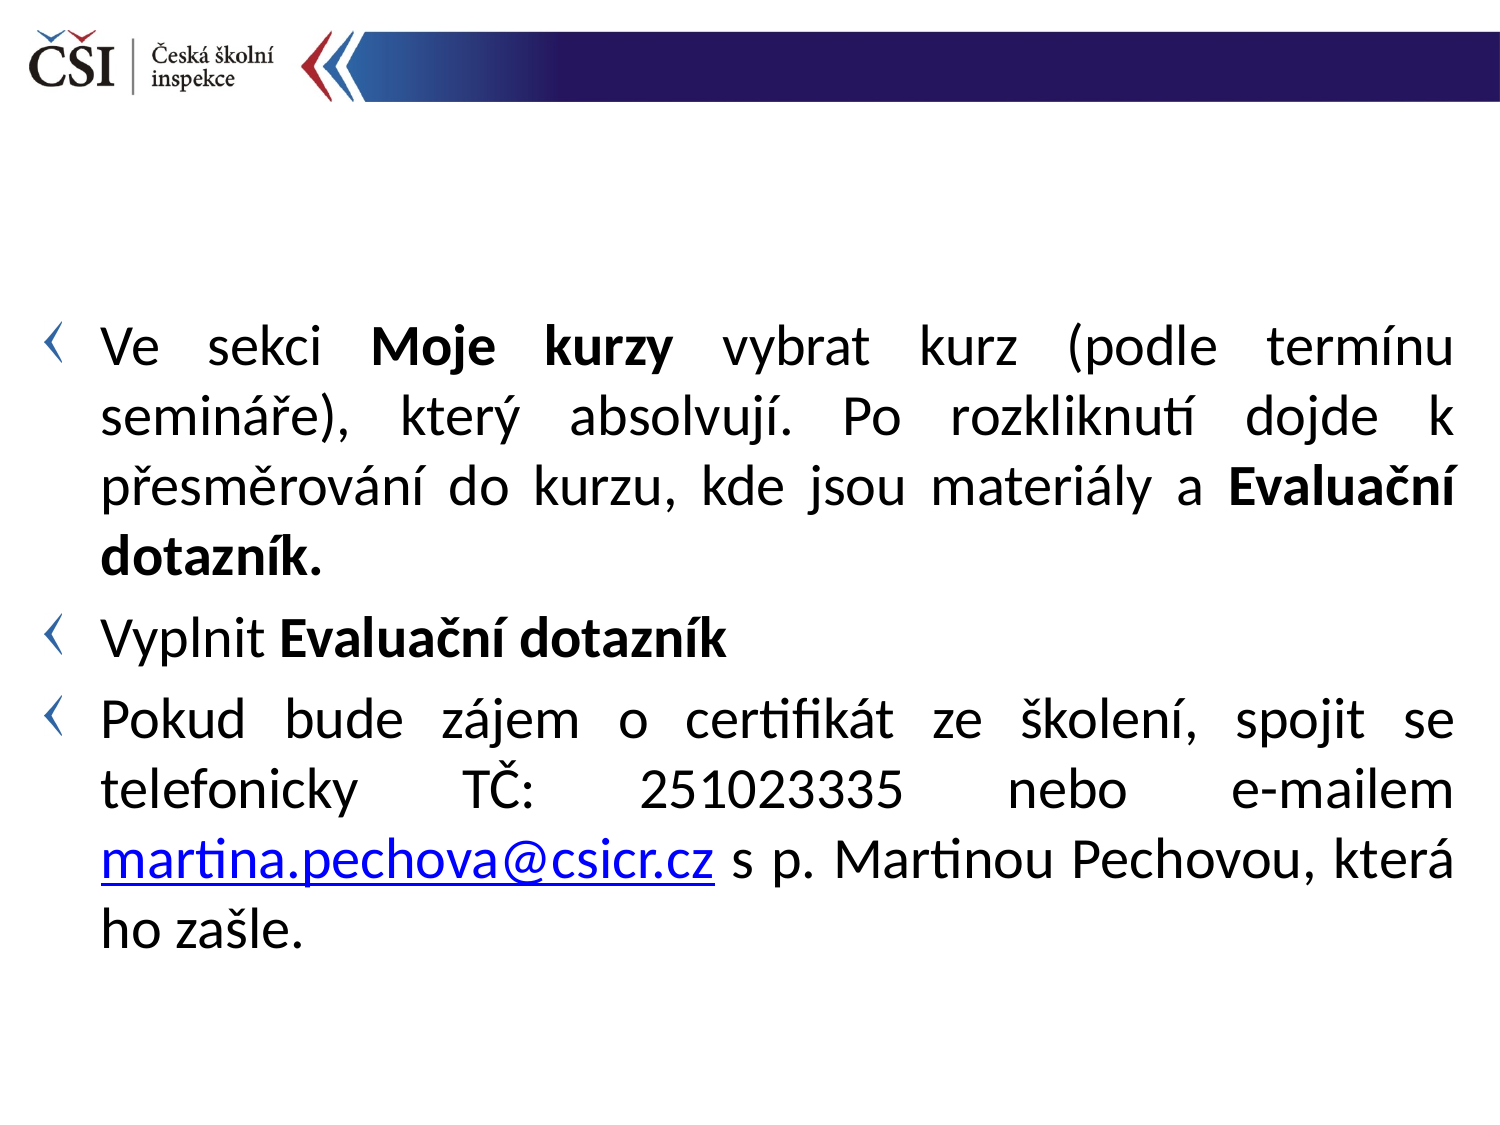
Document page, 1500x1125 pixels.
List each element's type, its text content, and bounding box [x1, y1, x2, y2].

picture [44, 613, 62, 655]
list Ve sekci Moje kurzy vybrat kurz (podle termínu semináře), který absolvují. Po rozkliknutí dojde k přesměrování do kurzu, kde jsou materiály a Evaluační dotazník. Vyplnit Evaluační dotazník Pokud bude zájem o certifikát ze školení, spojit se telefonicky TČ: 251023335 nebo e-mailem martina.pechova@csicr.cz s p. Martinou Pechovou, která ho zašle. [29, 255, 1471, 1094]
picture [29, 30, 1500, 102]
picture [44, 321, 62, 363]
picture [44, 695, 62, 736]
